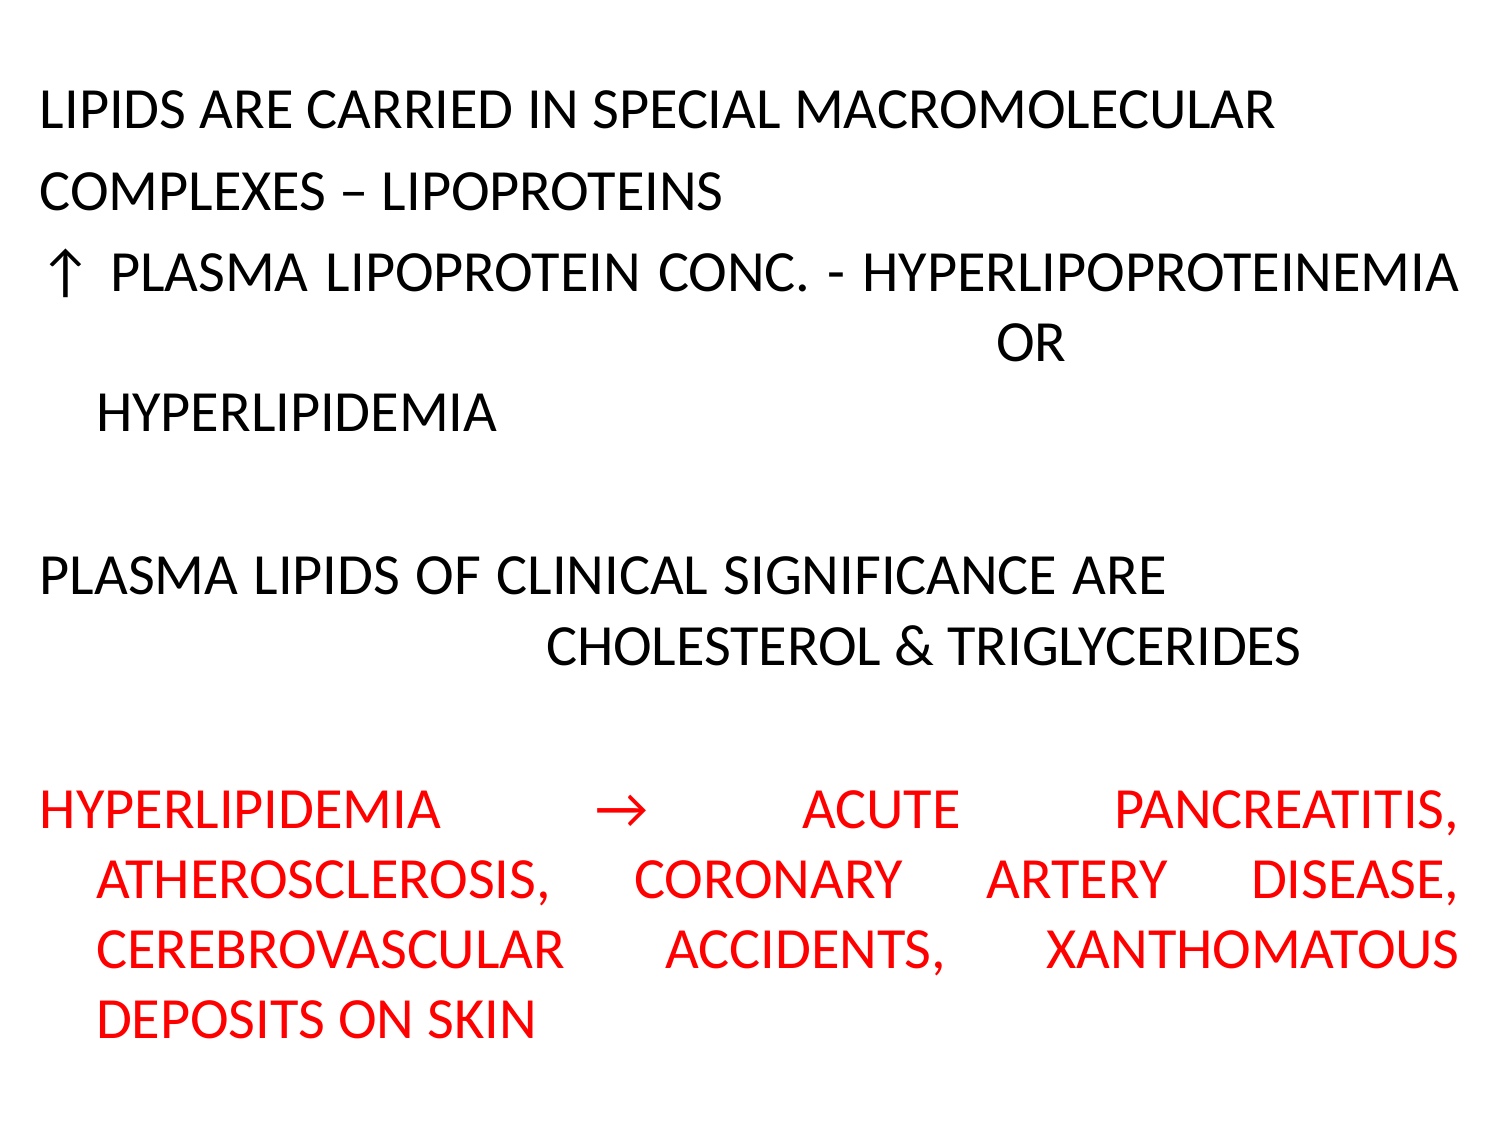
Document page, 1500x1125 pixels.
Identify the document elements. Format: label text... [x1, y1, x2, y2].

list LIPIDS ARE CARRIED IN SPECIAL MACROMOLECULAR COMPLEXES – LIPOPROTEINS ↑ PLASMA LIPOPROTEIN CONC. - HYPERLIPOPROTEINEMIA OR HYPERLIPIDEMIA PLASMA LIPIDS OF CLINICAL SIGNIFICANCE ARE CHOLESTEROL & TRIGLYCERIDES HYPERLIPIDEMIA → ACUTE PANCREATITIS, ATHEROSCLEROSIS, CORONARY ARTERY DISEASE, CEREBROVASCULAR ACCIDENTS, XANTHOMATOUS DEPOSITS ON SKIN [24, 62, 1475, 1075]
